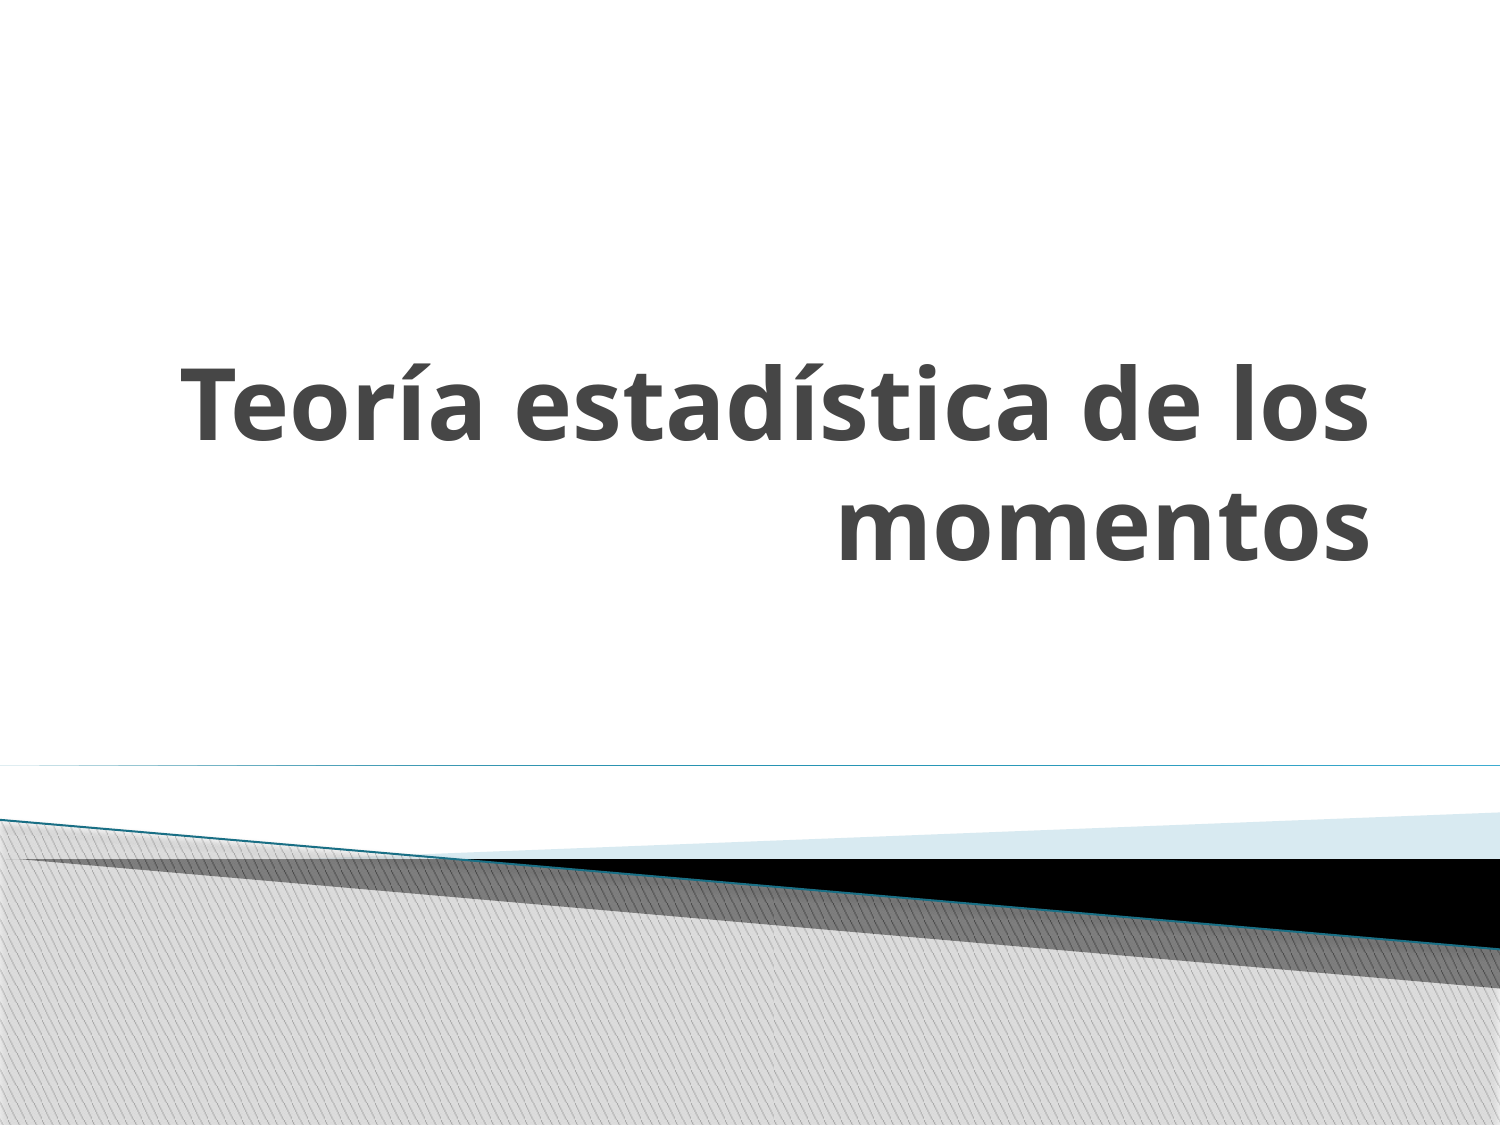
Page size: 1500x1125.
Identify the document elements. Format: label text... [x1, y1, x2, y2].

title Teoría estadística de los momentos [112, 287, 1388, 588]
picture [5, 859, 1500, 989]
